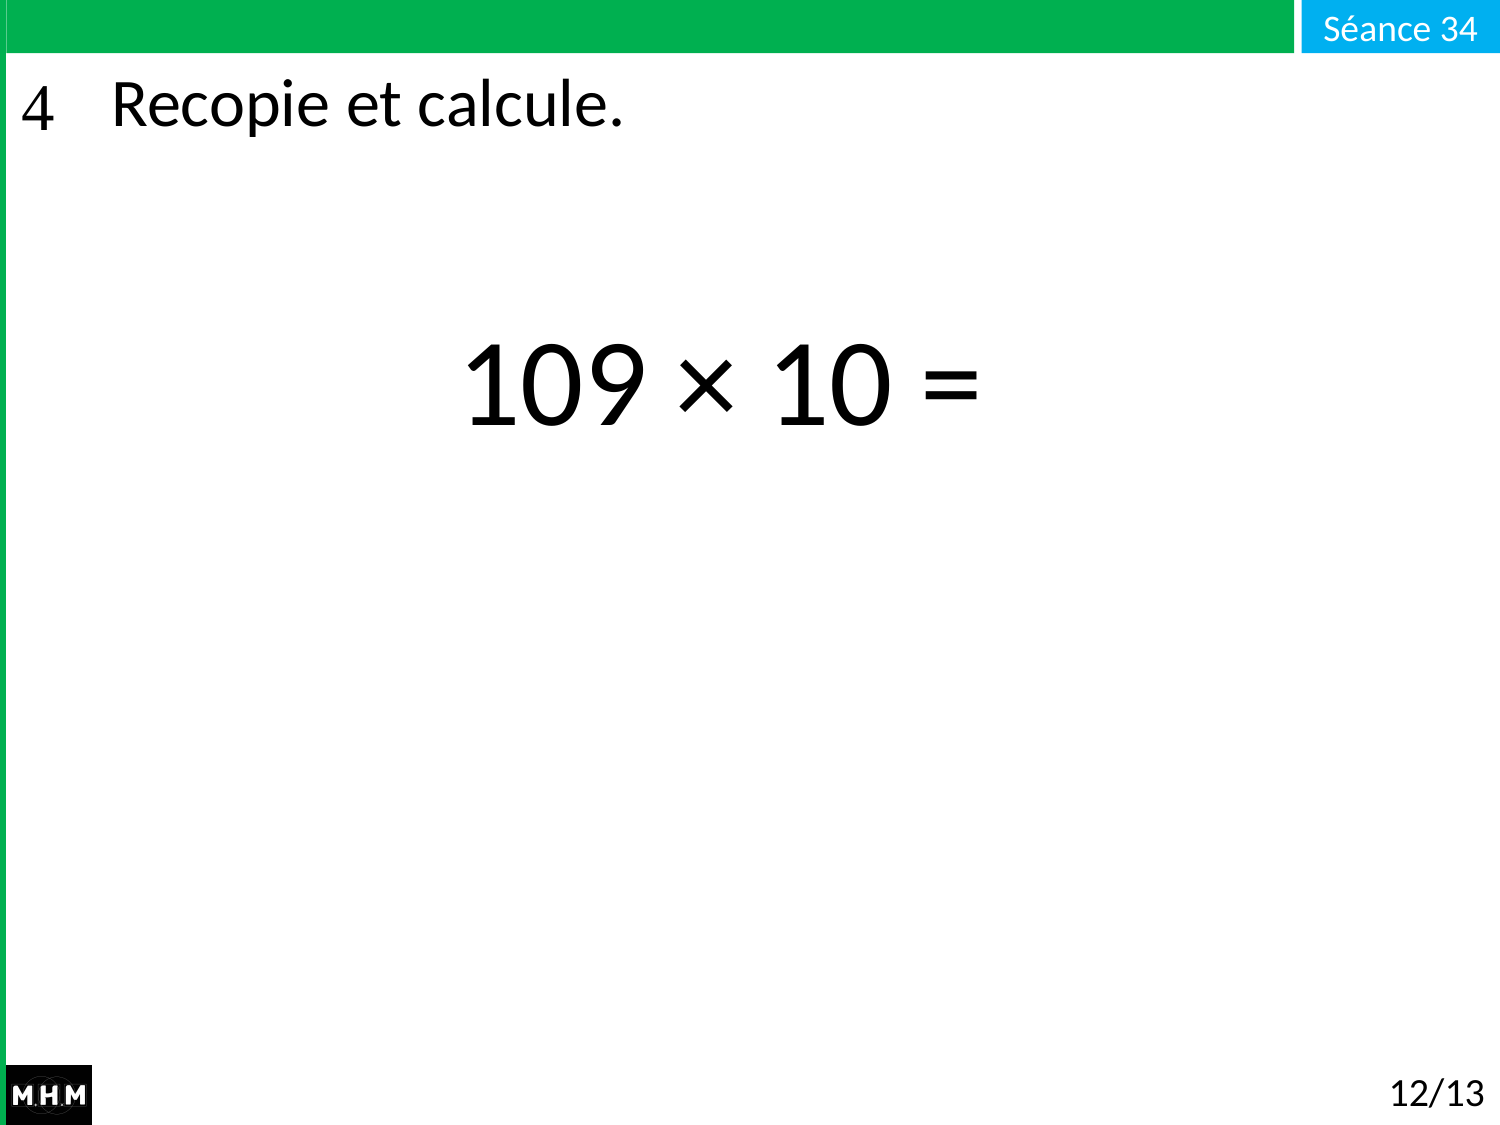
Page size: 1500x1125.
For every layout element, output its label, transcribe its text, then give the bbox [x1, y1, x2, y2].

title Recopie et calcule. [96, 60, 1391, 150]
list 12/13 [1373, 1064, 1500, 1125]
picture [6, 1065, 92, 1125]
text_box 109 × 10 = [442, 292, 1243, 458]
